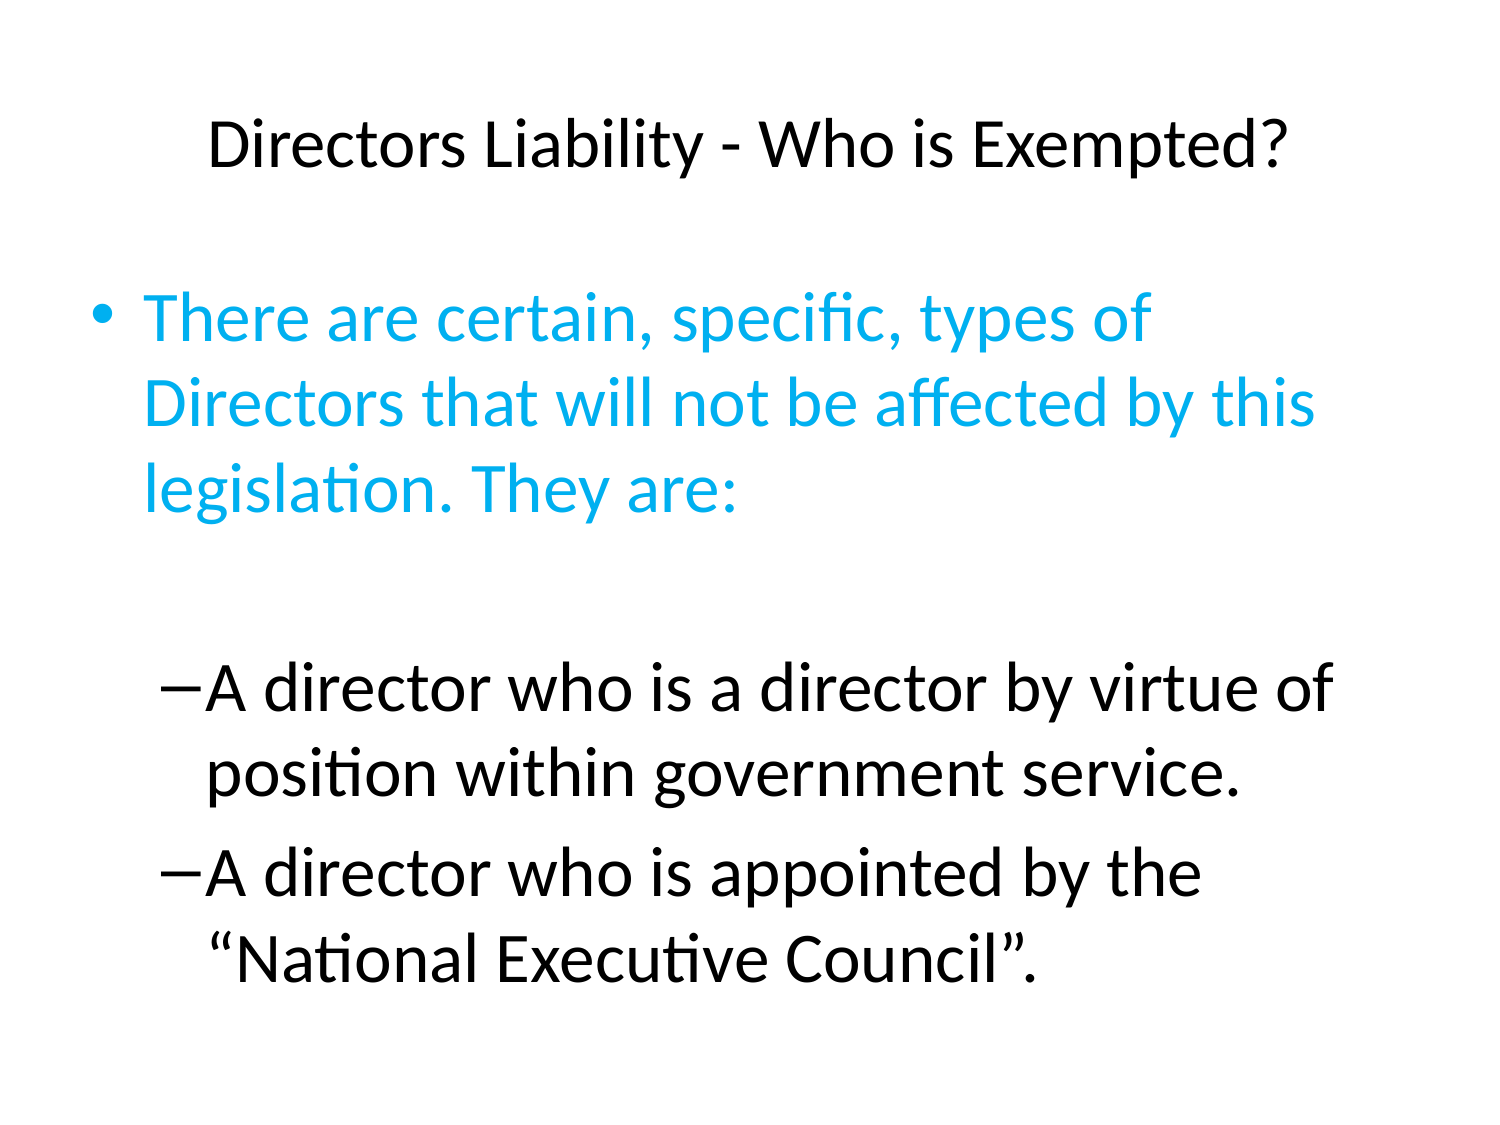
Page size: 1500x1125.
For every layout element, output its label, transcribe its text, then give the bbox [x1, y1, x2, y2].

title Directors Liability - Who is Exempted? [75, 45, 1425, 233]
list There are certain, specific, types of Directors that will not be affected by this legislation. They are: A director who is a director by virtue of position within government service. A director who is appointed by the “National Executive Council”. [75, 262, 1425, 1005]
